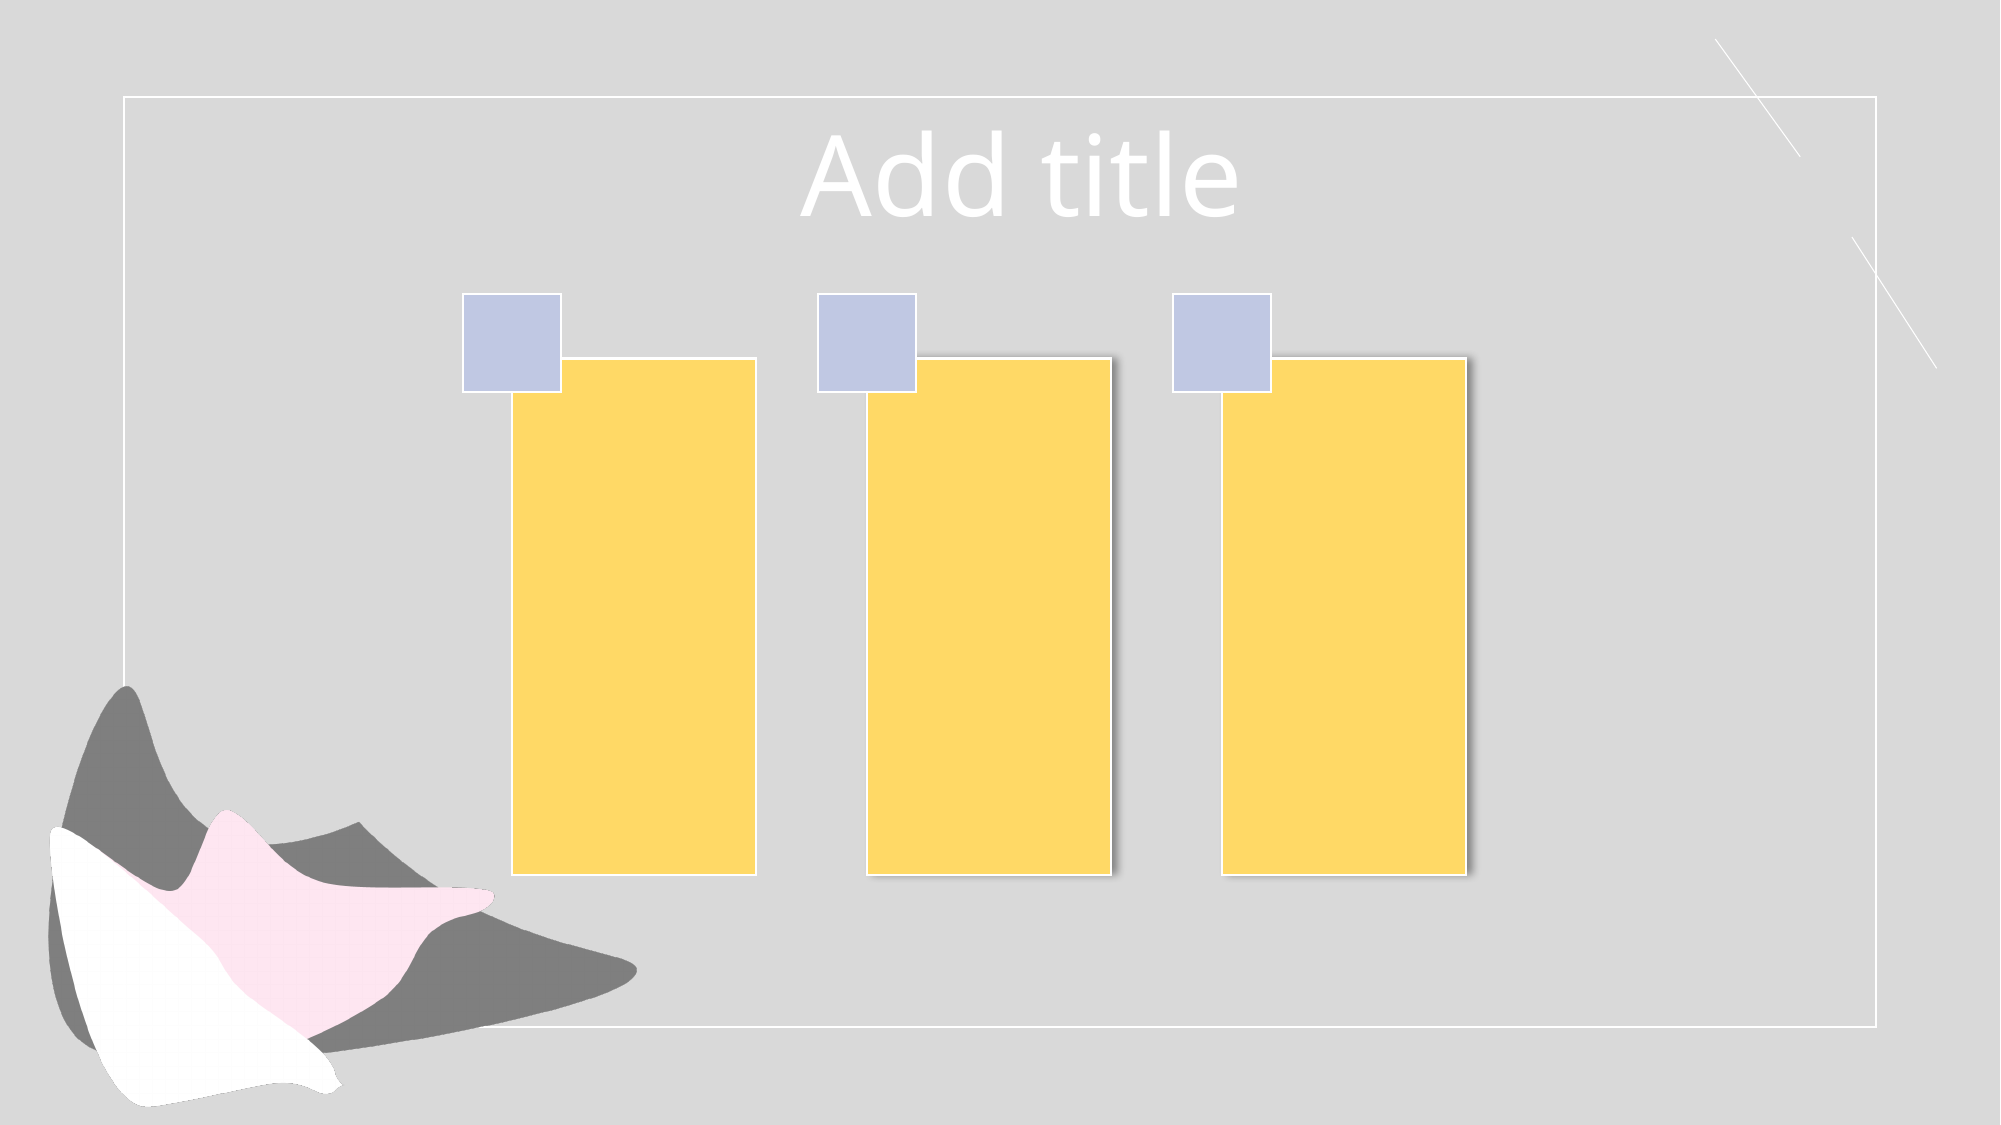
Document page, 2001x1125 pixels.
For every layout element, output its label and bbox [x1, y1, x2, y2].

text_box [1715, 39, 1801, 157]
text_box [1851, 236, 1937, 369]
text_box [456, 253, 1473, 916]
picture [48, 96, 1877, 1107]
